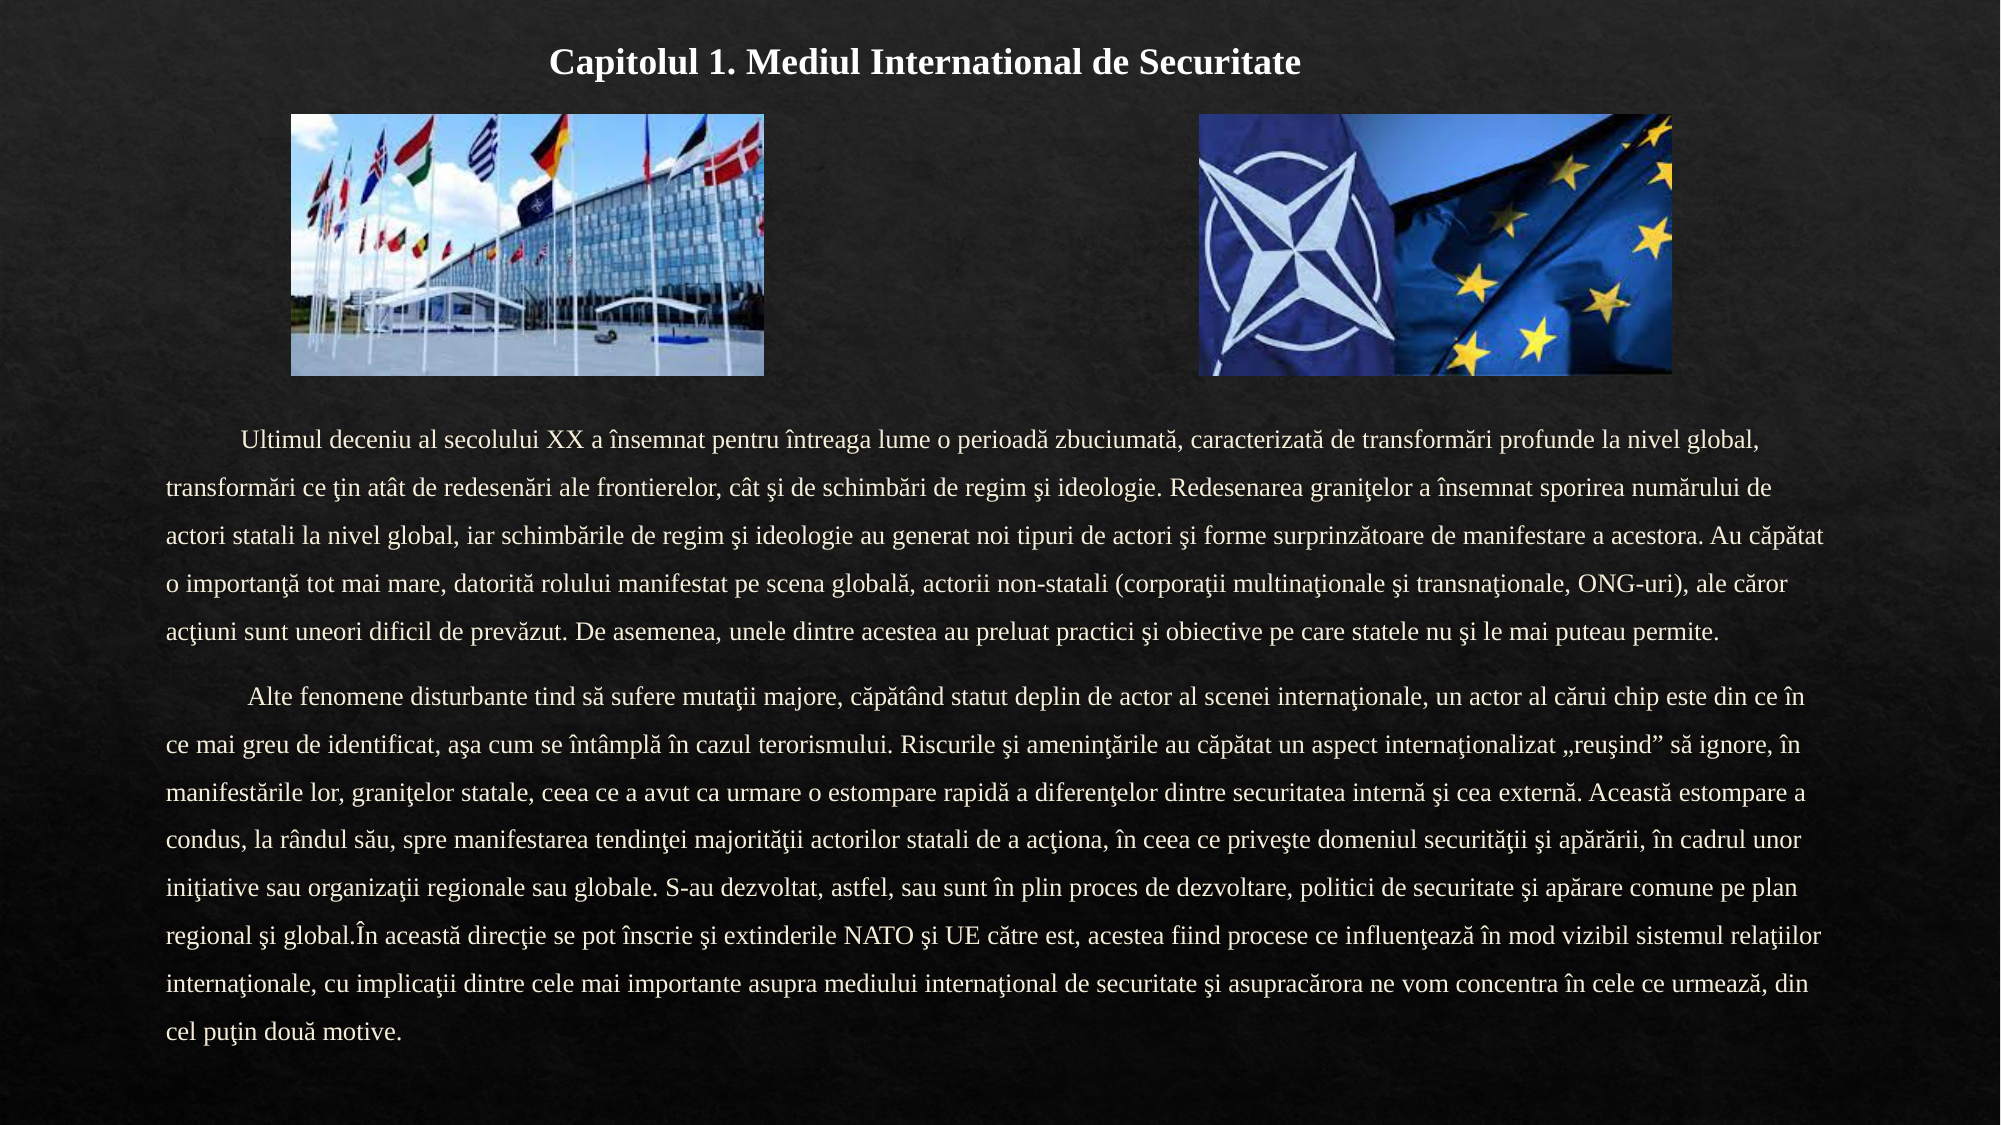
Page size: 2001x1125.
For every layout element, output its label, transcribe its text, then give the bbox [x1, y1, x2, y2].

text_box Capitolul 1. Mediul International de Securitate [337, 29, 1514, 90]
picture [291, 114, 764, 376]
list Ultimul deceniu al secolului XX a însemnat pentru întreaga lume o perioadă zbuciumată, caracterizată de transformări profunde la nivel global, transformări ce ţin atât de redesenări ale frontierelor, cât şi de schimbări de regim şi ideologie. Redesenarea graniţelor a însemnat sporirea numărului de actori statali la nivel global, iar schimbările de regim şi ideologie au generat noi tipuri de actori şi forme surprinzătoare de manifestare a acestora. Au căpătat o importanţă tot mai mare, datorită rolului manifestat pe scena globală, actorii non-statali (corporaţii multinaţionale şi transnaţionale, ONG-uri), ale căror acţiuni sunt uneori dificil de prevăzut. De asemenea, unele dintre acestea au preluat practici şi obiective pe care statele nu şi le mai puteau permite. Alte fenomene disturbante tind să sufere mutaţii majore, căpătând statut deplin de actor al scenei internaţionale, un actor al cărui chip este din ce în ce mai greu de identificat, aşa cum se întâmplă în cazul terorismului. Riscurile şi ameninţările au căpătat un aspect internaţionalizat „reuşind” să ignore, în manifestările lor, graniţelor statale, ceea ce a avut ca urmare o estompare rapidă a diferenţelor dintre securitatea internă şi cea externă. Această estompare a condus, la rândul său, spre manifestarea tendinţei majorităţii actorilor statali de a acţiona, în ceea ce priveşte domeniul securităţii şi apărării, în cadrul unor iniţiative sau organizaţii regionale sau globale. S-au dezvoltat, astfel, sau sunt în plin proces de dezvoltare, politici de securitate şi apărare comune pe plan regional şi global.În această direcţie se pot înscrie şi extinderile NATO şi UE către est, acestea fiind procese ce influenţează în mod vizibil sistemul relaţiilor internaţionale, cu implicaţii dintre cele mai importante asupra mediului internaţional de securitate şi asupracărora ne vom concentra în cele ce urmează, din cel puţin două motive. [150, 398, 1850, 1076]
picture [1199, 114, 1672, 376]
